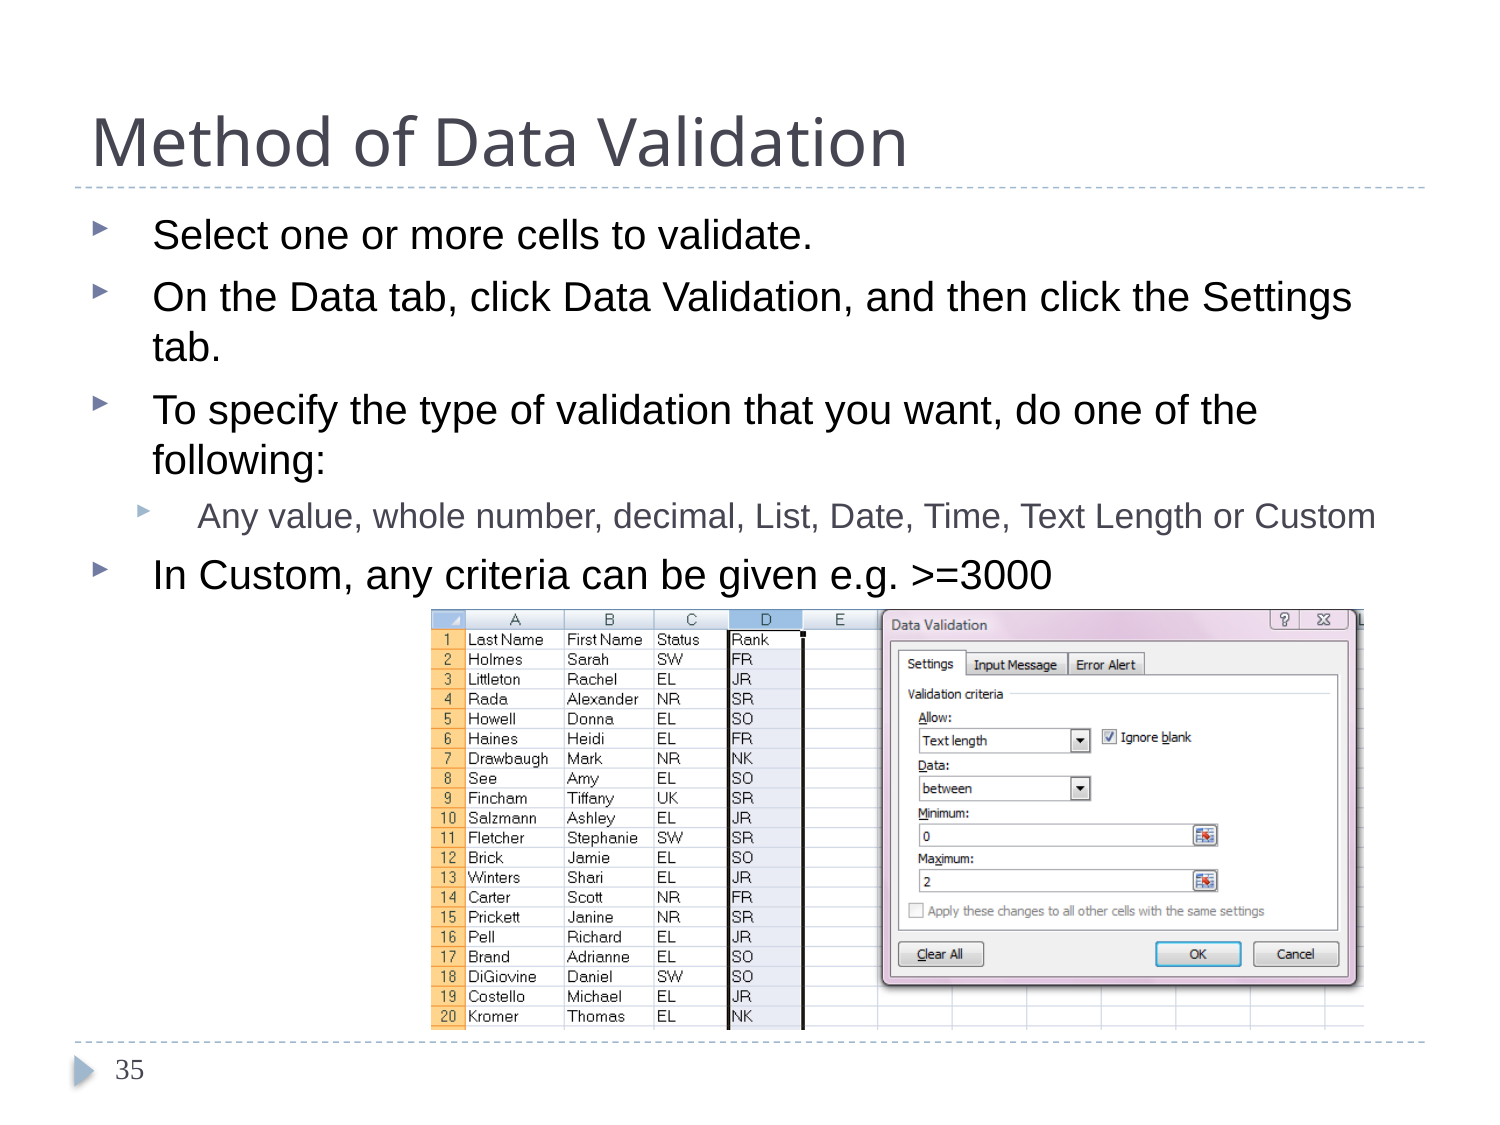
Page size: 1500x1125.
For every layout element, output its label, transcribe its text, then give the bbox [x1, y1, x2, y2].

list Select one or more cells to validate. On the Data tab, click Data Validation, and then click the Settings tab. To specify the type of validation that you want, do one of the following: Any value, whole number, decimal, List, Date, Time, Text Length or Custom In Custom, any criteria can be given e.g. >=3000 [74, 199, 1426, 1011]
slide_number 35 [100, 1042, 426, 1103]
picture [430, 609, 1365, 1031]
title Method of Data Validation [74, 24, 1426, 188]
